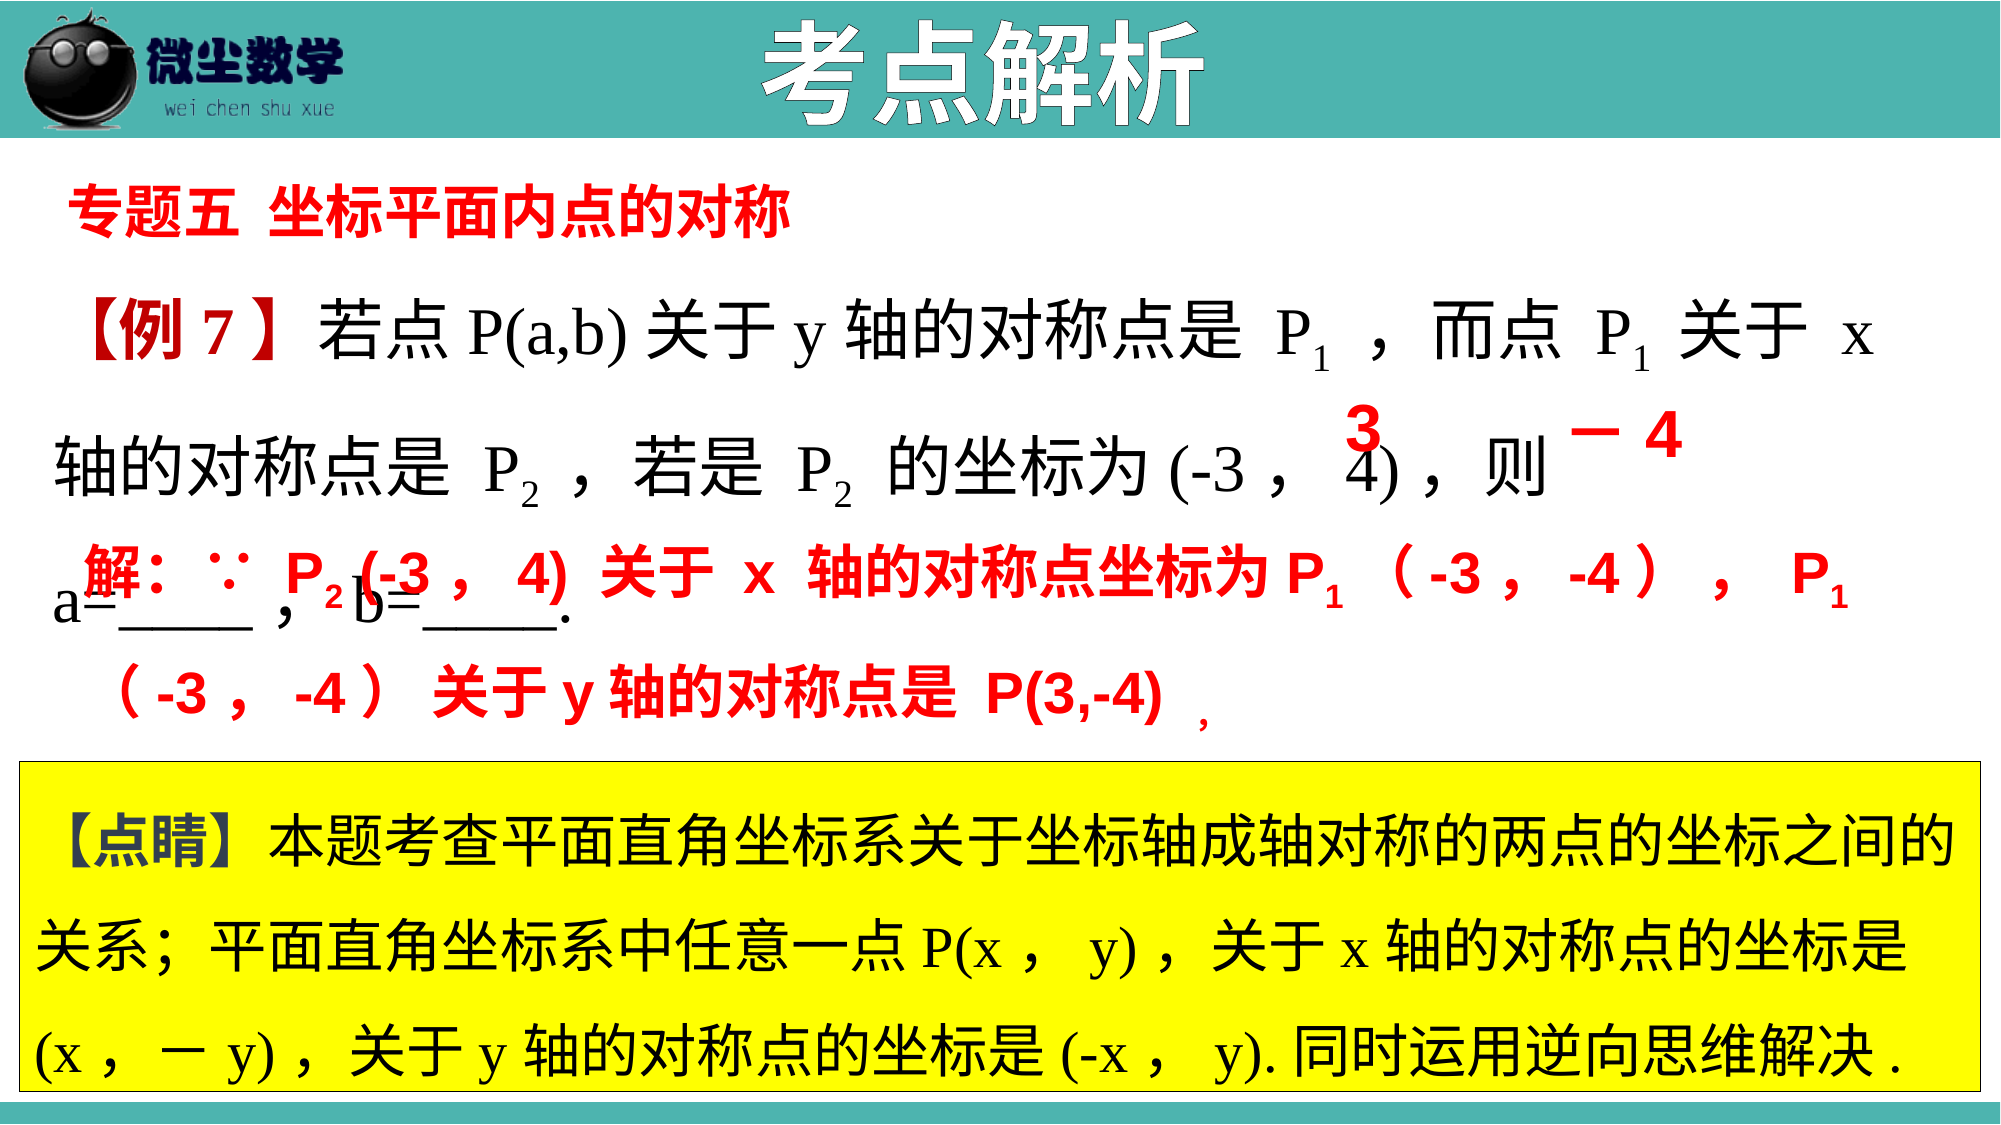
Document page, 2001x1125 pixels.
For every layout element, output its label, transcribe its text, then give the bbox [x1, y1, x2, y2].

picture [0, 1, 2001, 1124]
text_box 解：∵ P2 (-3，4) 关于 x 轴的对称点坐标为P1（-3，-4） ， P1（-3，-4） 关于y轴的对称点是 P(3,-4) ， 是故答案为：3，－4． [69, 488, 1956, 761]
text_box 考点解析 [742, 0, 1223, 146]
text_box －4 [1548, 383, 1698, 479]
text_box 3 [1331, 377, 1398, 472]
text_box 【例7】若点P(a,b)关于y轴的对称点是 P1 ，而点 P1 关于 x 轴的对称点是 P2 ，若是 P2 的坐标为(-3，4)，则a=____，b=____. [37, 235, 1953, 643]
text_box 【点睛】本题考查平面直角坐标系关于坐标轴成轴对称的两点的坐标之间的关系；平面直角坐标系中任意一点P(x，y)，关于x轴的对称点的坐标是(x，－y)，关于y轴的对称点的坐标是(-x，y).同时运用逆向思维解决. [19, 761, 1981, 1092]
text_box 专题五 坐标平面内点的对称 [51, 167, 808, 235]
